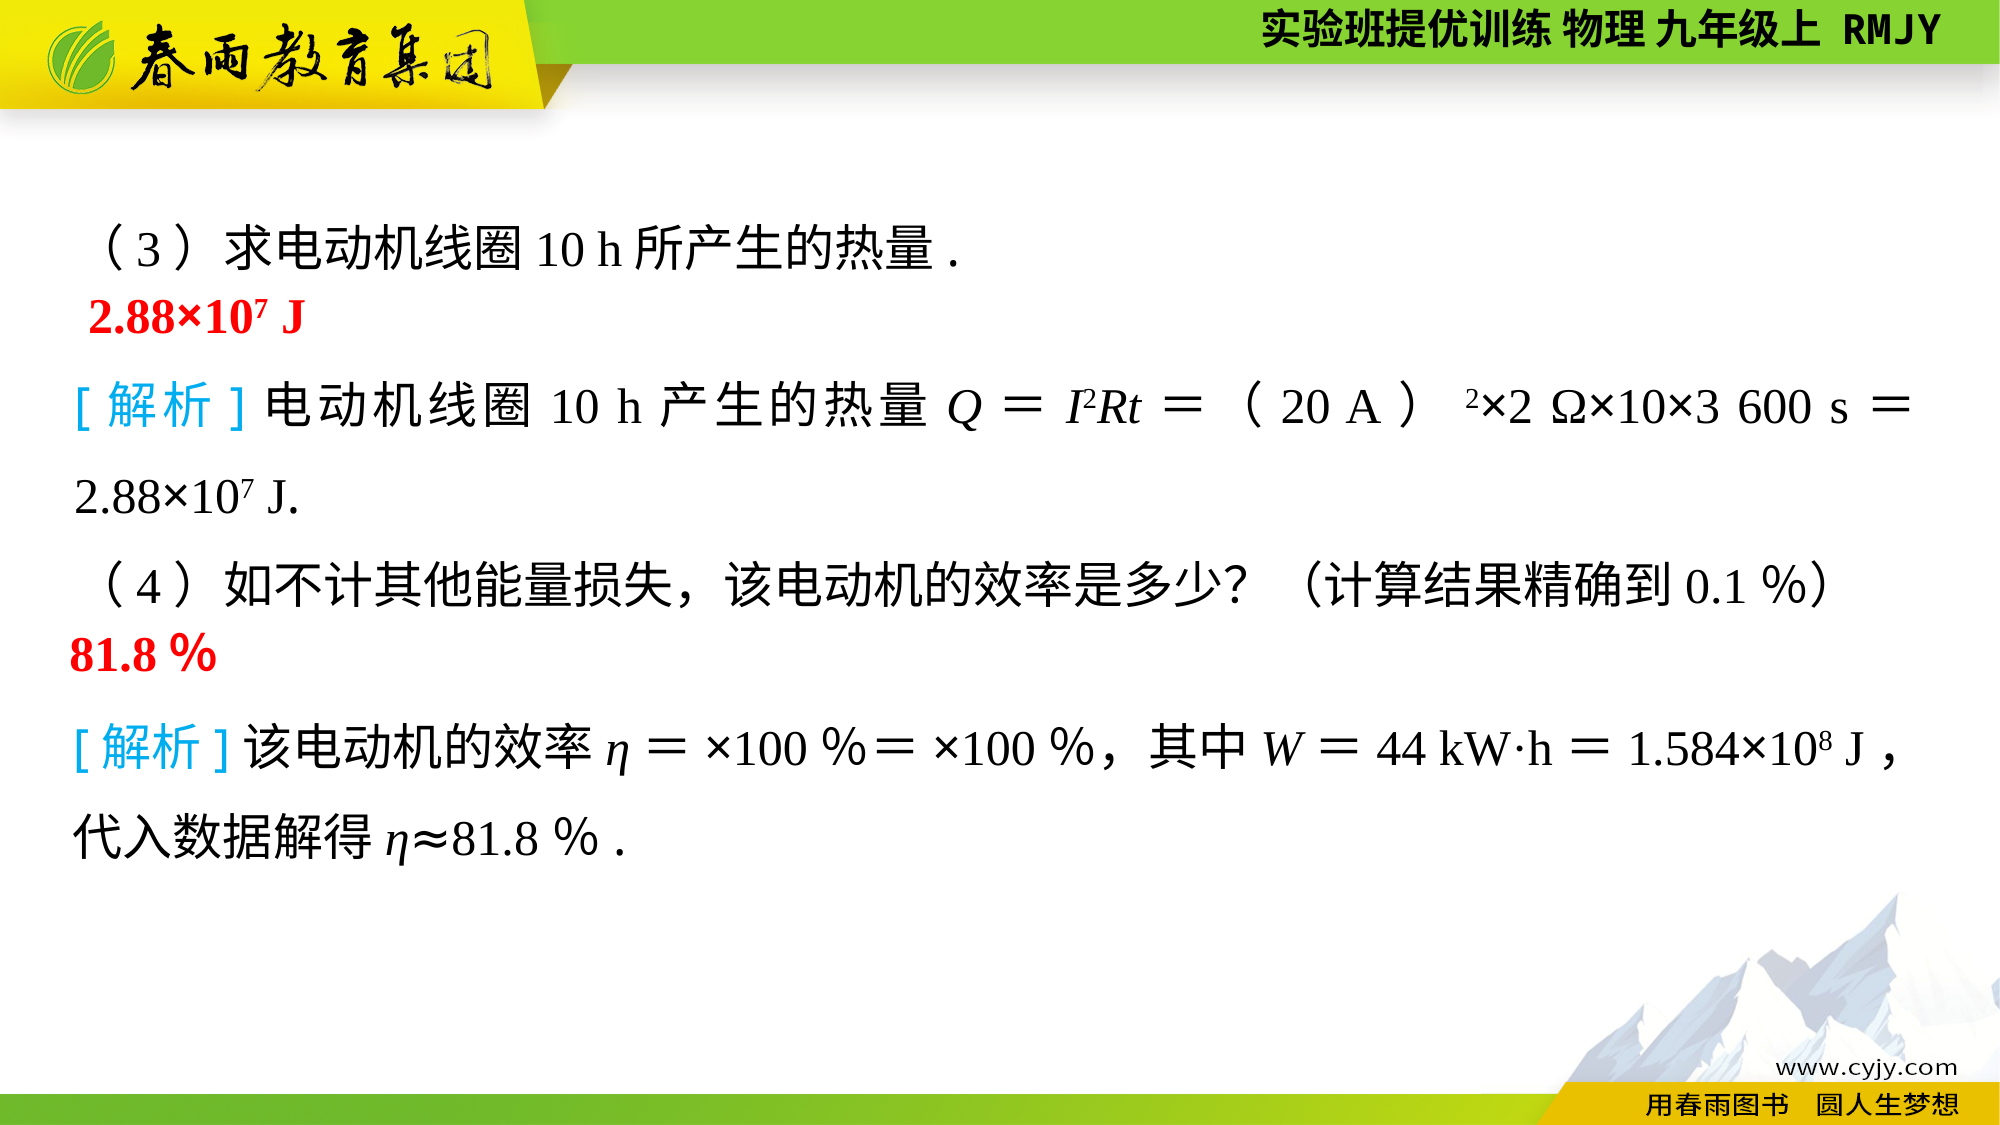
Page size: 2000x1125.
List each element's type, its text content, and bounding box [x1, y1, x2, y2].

list （3）求电动机线圈10 h所产生的热量. [59, 179, 1944, 274]
text_box 2.88×107 J [73, 276, 384, 335]
text_box 81.8％ [54, 614, 284, 689]
text_box [解析]电动机线圈10 h产生的热量Q＝I2Rt＝（20 A）2×2 Ω×10×3 600 s＝2.88×107 J. [59, 335, 1944, 516]
picture [0, 0, 2000, 1125]
text_box （4）如不计其他能量损失，该电动机的效率是多少？（计算结果精确到0.1％） [59, 516, 1944, 622]
